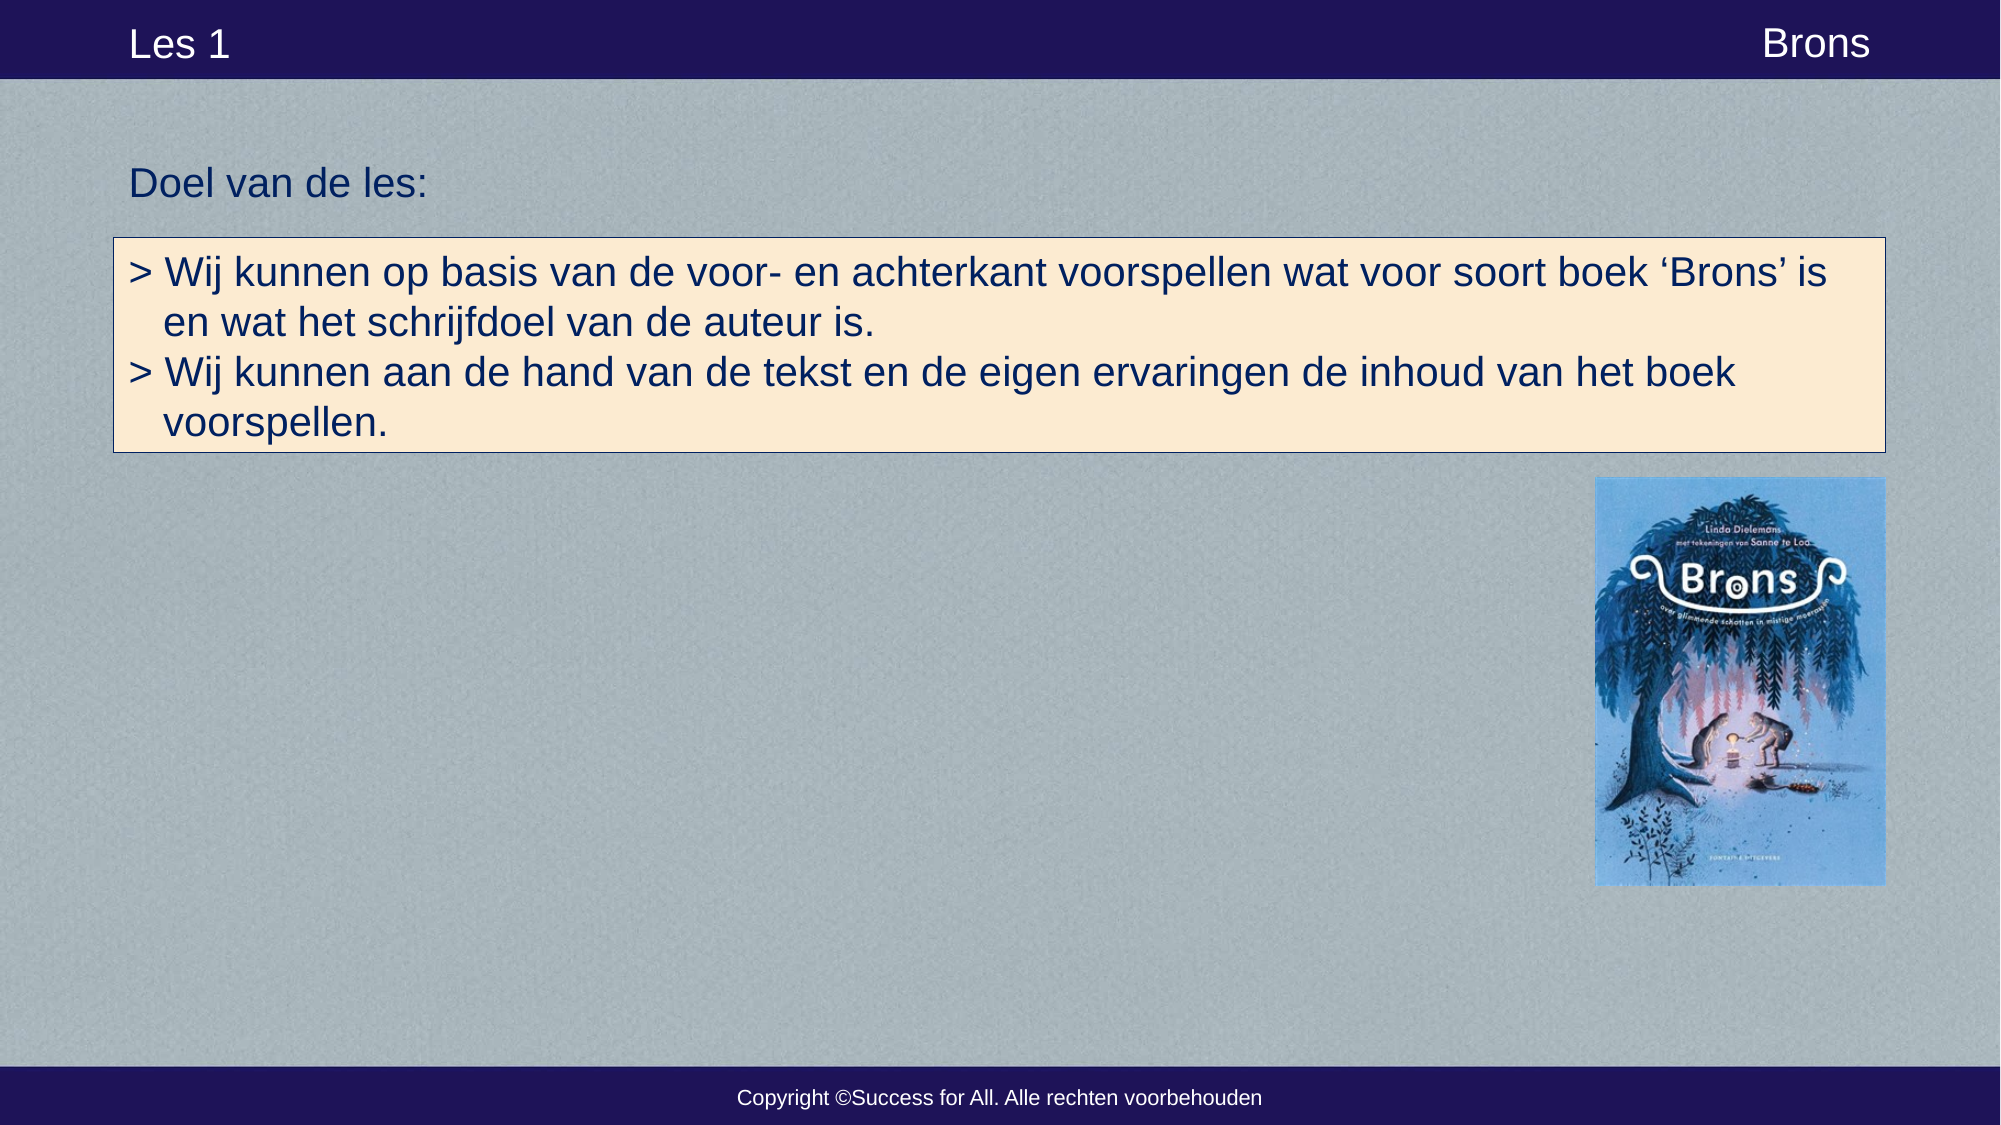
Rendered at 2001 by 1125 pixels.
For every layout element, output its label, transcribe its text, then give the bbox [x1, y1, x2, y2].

text_box Copyright ©Success for All. Alle rechten voorbehouden [0, 1076, 2000, 1125]
text_box > Wij kunnen op basis van de voor- en achterkant voorspellen wat voor soort boek ‘Brons’ is en wat het schrijfdoel van de auteur is. > Wij kunnen aan de hand van de tekst en de eigen ervaringen de inhoud van het boek voorspellen. [113, 237, 1886, 453]
picture [0, 0, 2001, 1125]
text_box Doel van de les: [113, 148, 1635, 214]
text_box Brons [999, 8, 1886, 73]
text_box Les 1 [114, 9, 354, 75]
